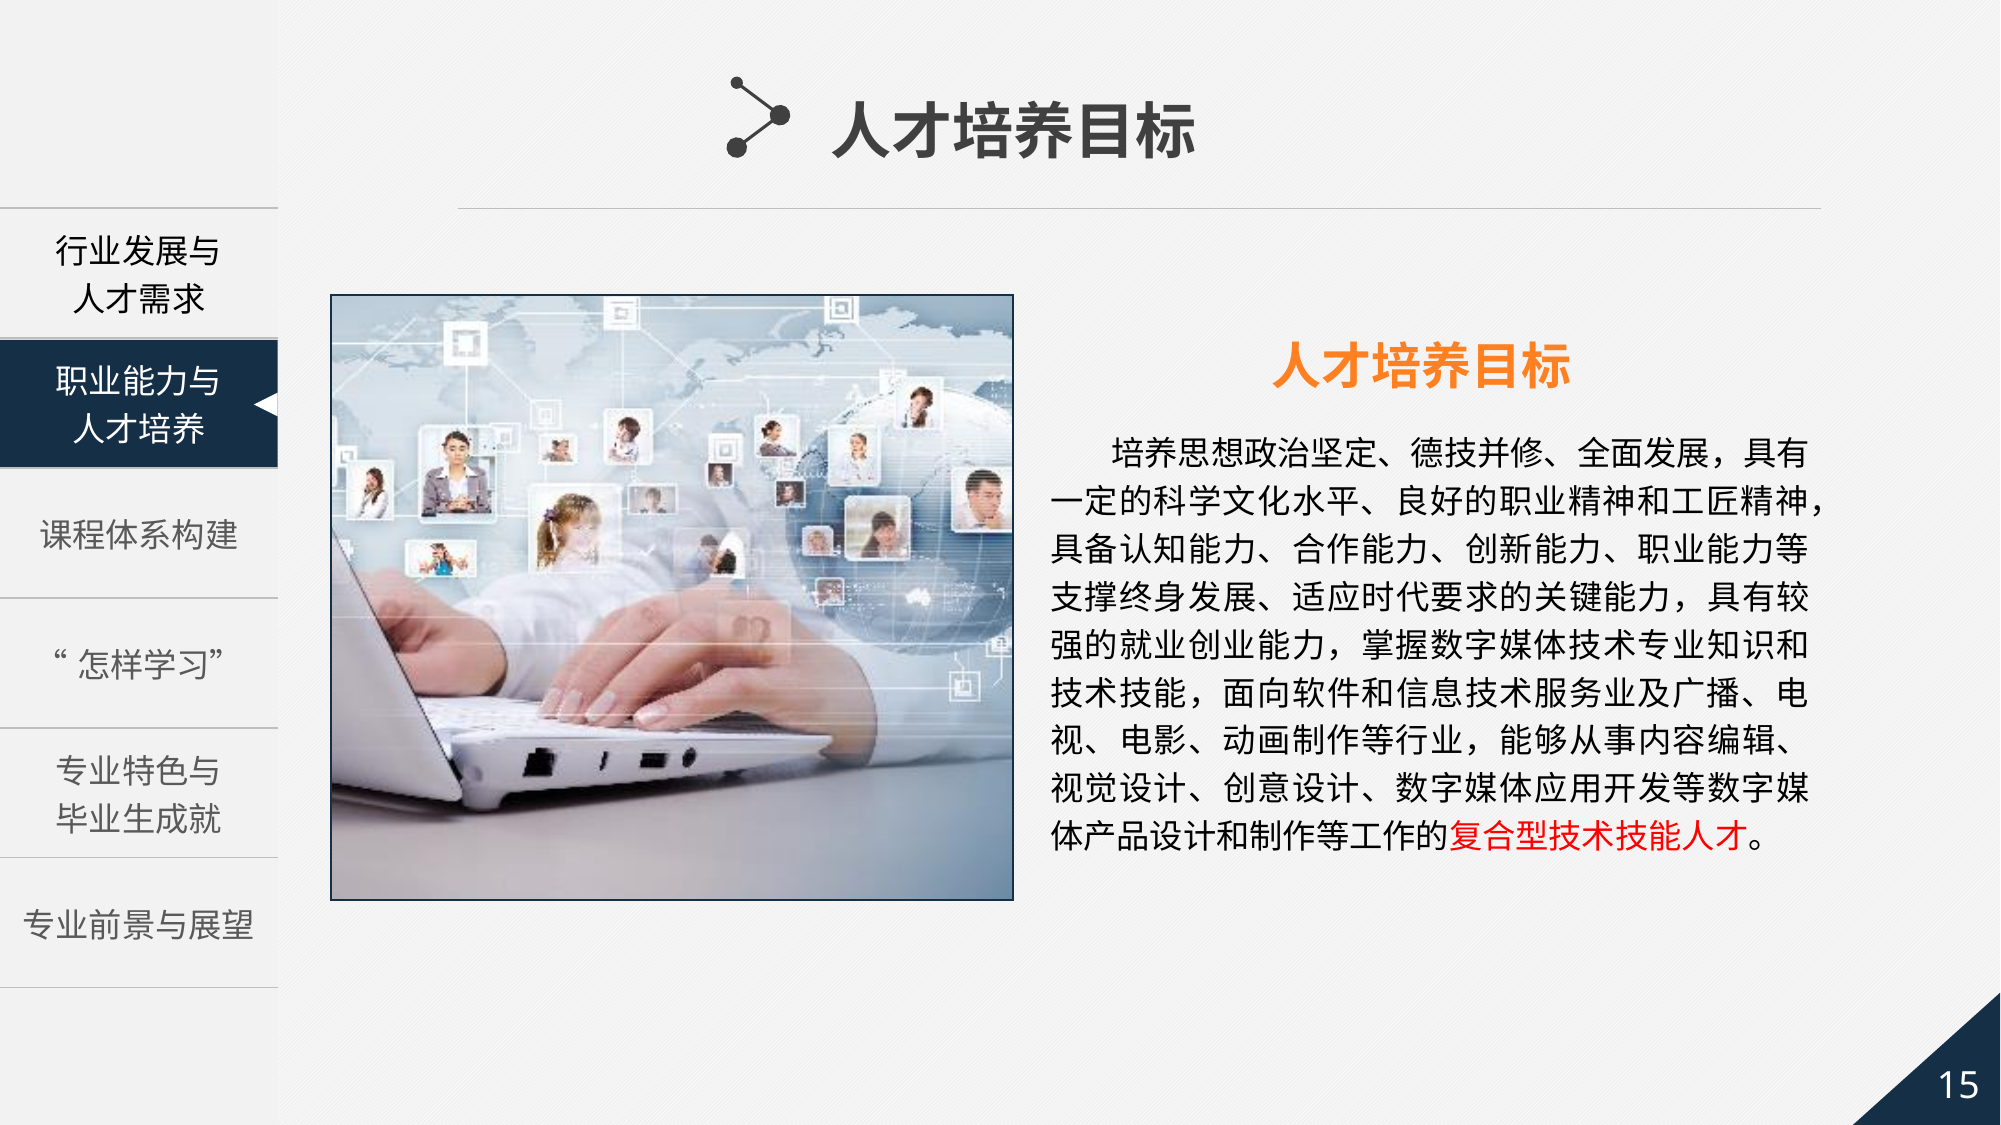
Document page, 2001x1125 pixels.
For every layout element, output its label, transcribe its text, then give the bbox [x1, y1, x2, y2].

text_box 人才培养目标 [1256, 327, 1645, 403]
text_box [736, 82, 780, 148]
text_box 人才培养目标 [815, 84, 1212, 173]
text_box 培养思想政治坚定、德技并修、全面发展，具有一定的科学文化水平、良好的职业精神和工匠精神，具备认知能力、合作能力、创新能力、职业能力等支撑终身发展、适应时代要求的关键能力，具有较强的就业创业能力，掌握数字媒体技术专业知识和技术技能，面向软件和信息技术服务业及广播、电视、电影、动画制作等行业，能够从事内容编辑、视觉设计、创意设计、数字媒体应用开发等数字媒体产品设计和制作等工作的复合型技术技能人才。 [1035, 416, 1825, 863]
text_box [330, 294, 1014, 901]
